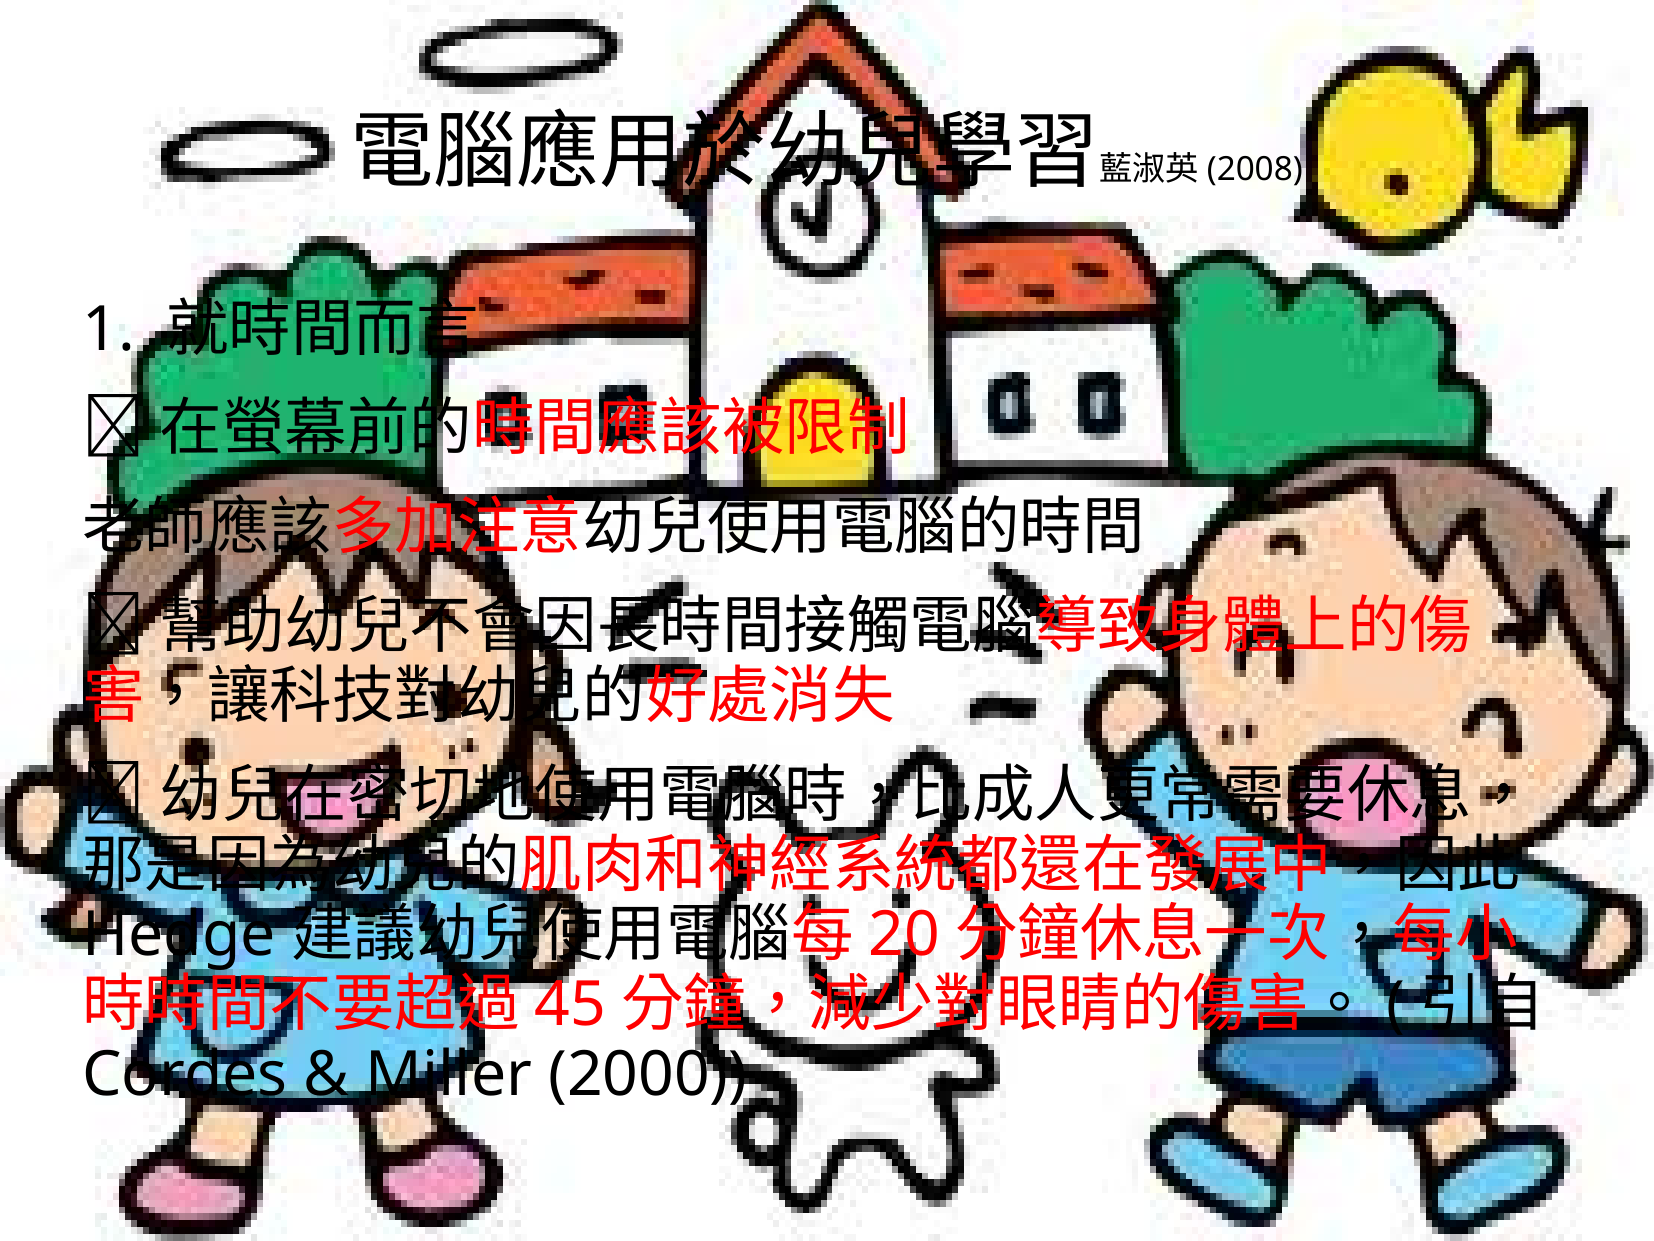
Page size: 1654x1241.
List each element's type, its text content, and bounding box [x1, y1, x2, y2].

title 電腦應用於幼兒學習藍淑英(2008) [82, 49, 1571, 257]
picture [0, 0, 1654, 1241]
list 1. 就時間而言 在螢幕前的時間應該被限制 老師應該多加注意幼兒使用電腦的時間 幫助幼兒不會因長時間接觸電腦導致身體上的傷害，讓科技對幼兒的好處消失 幼兒在密切地使用電腦時，比成人更常需要休息，那是因為幼兒的肌肉和神經系統都還在發展中，因此Hedge建議幼兒使用電腦每20分鐘休息一次，每小時時間不要超過45分鐘，減少對眼睛的傷害。(引自Cordes & Miller (2000)) [82, 289, 1571, 1109]
